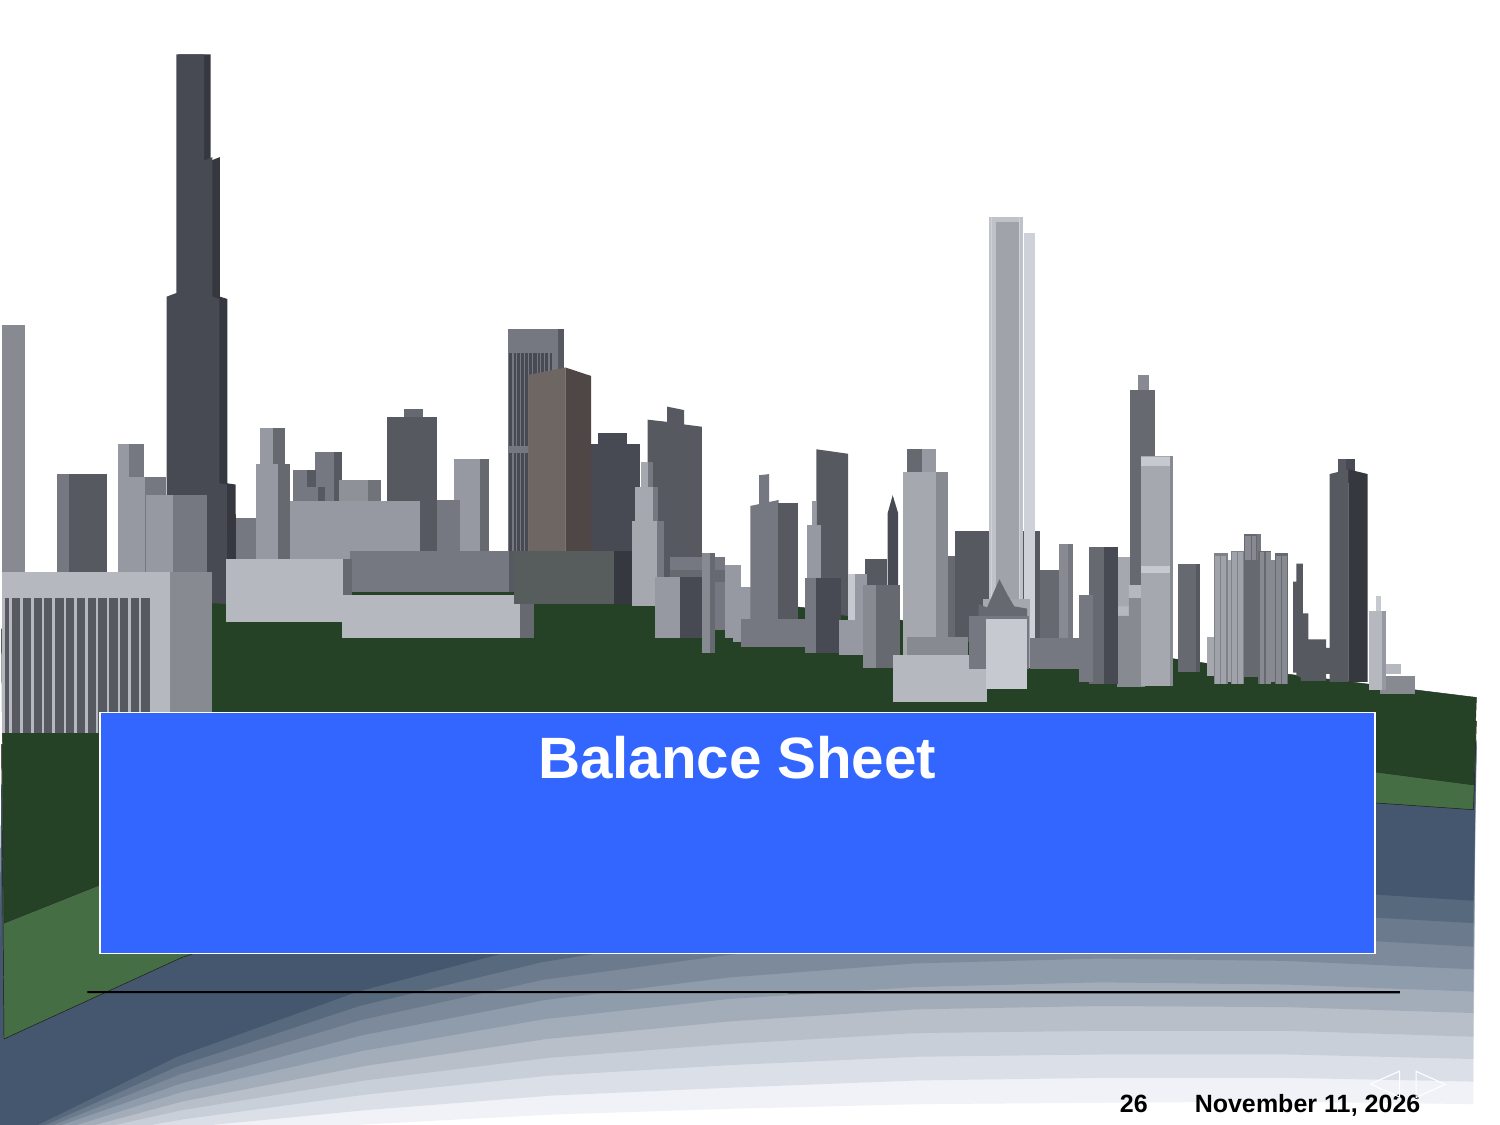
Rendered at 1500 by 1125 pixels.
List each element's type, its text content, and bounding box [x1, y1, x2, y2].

title Balance Sheet [99, 712, 1376, 954]
